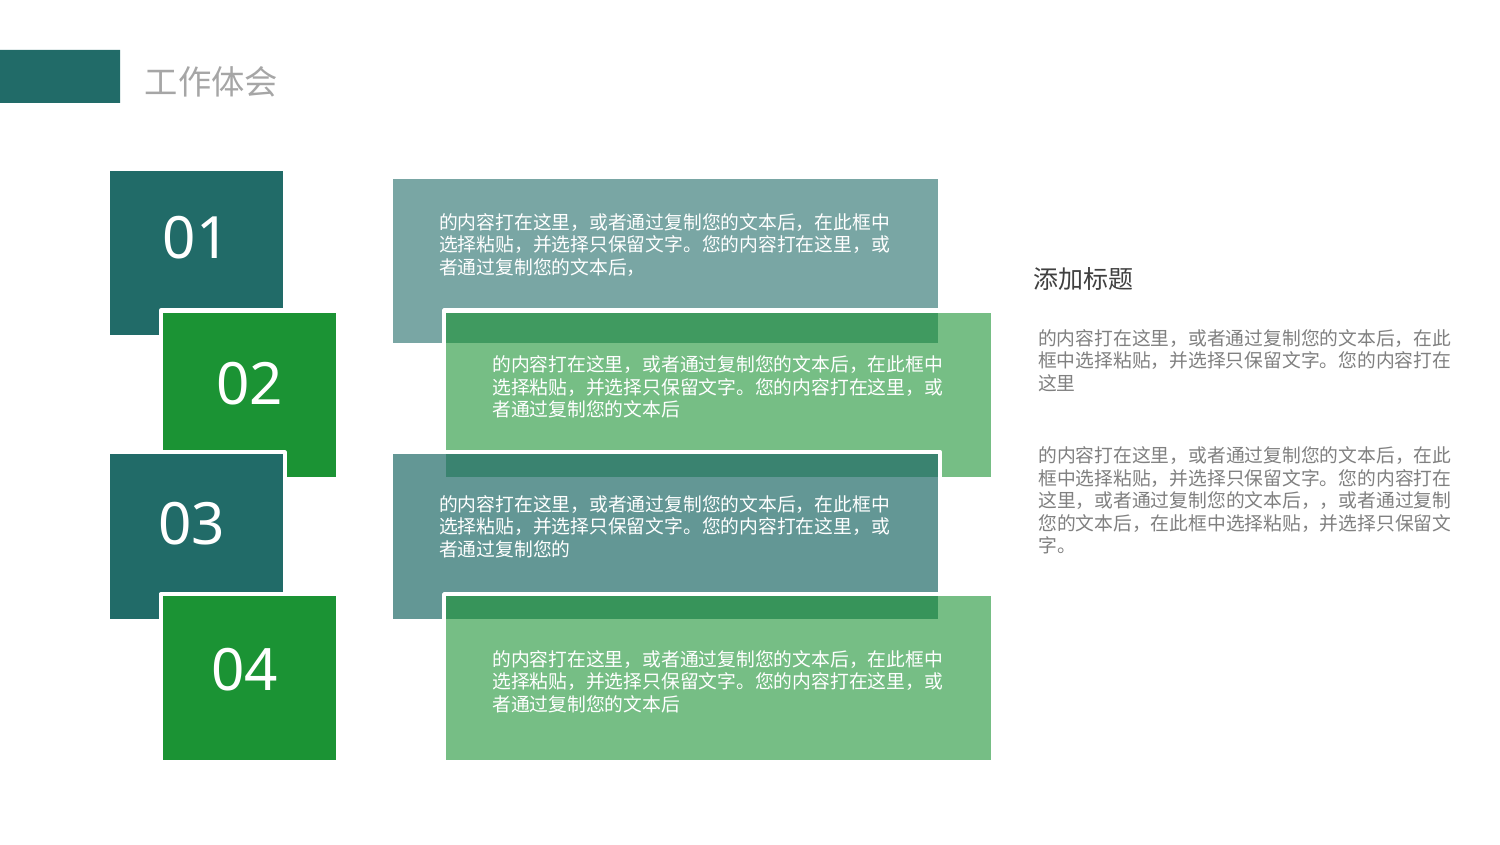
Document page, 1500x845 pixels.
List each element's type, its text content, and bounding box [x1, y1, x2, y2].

text_box 的内容打在这里，或者通过复制您的文本后，在此框中选择粘贴，并选择只保留文字。您的内容打在这里，或者通过复制您的文本后，，或者通过复制您的文本后，在此框中选择粘贴，并选择只保留文字。 [1027, 438, 1475, 562]
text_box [107, 452, 285, 621]
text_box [444, 310, 994, 479]
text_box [160, 310, 338, 479]
text_box 添加标题 [1022, 257, 1146, 299]
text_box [444, 594, 994, 763]
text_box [391, 452, 941, 621]
text_box 的内容打在这里，或者通过复制您的文本后，在此框中选择粘贴，并选择只保留文字。您的内容打在这里 [1026, 320, 1475, 400]
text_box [391, 177, 941, 346]
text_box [107, 168, 285, 338]
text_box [160, 594, 338, 763]
